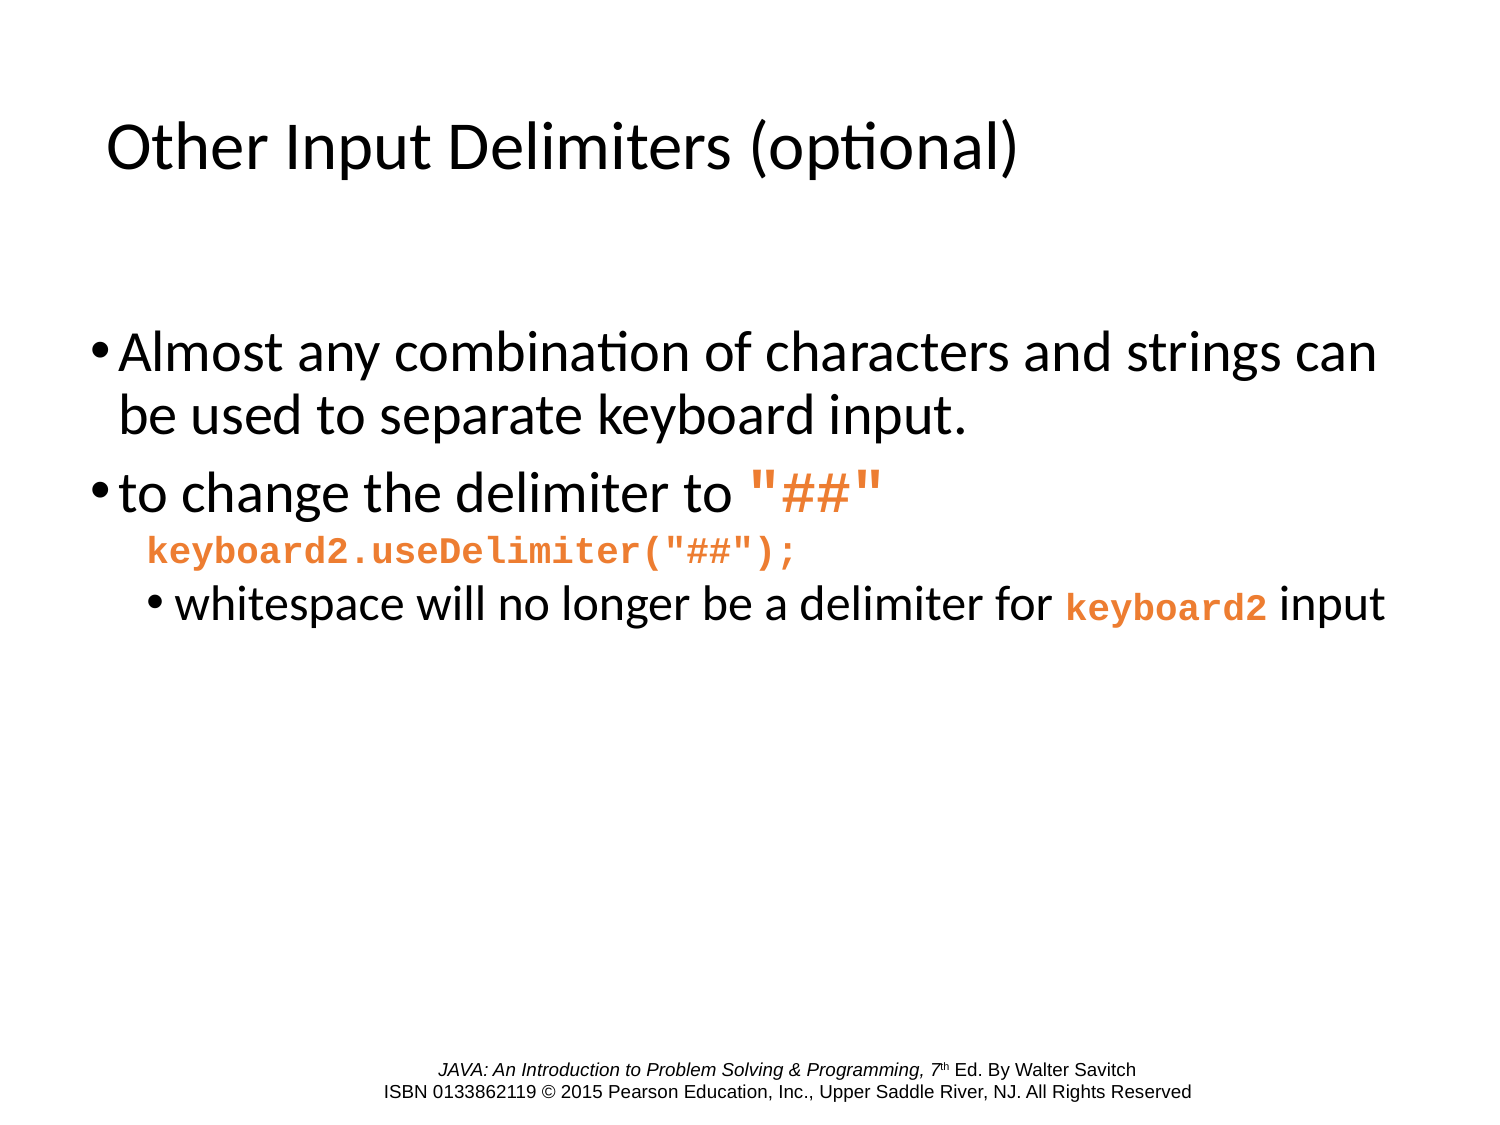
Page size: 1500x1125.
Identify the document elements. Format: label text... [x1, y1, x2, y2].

list Almost any combination of characters and strings can be used to separate keyboard input. to change the delimiter to "##" keyboard2.useDelimiter("##"); whitespace will no longer be a delimiter for keyboard2 input [75, 313, 1425, 1005]
title Other Input Delimiters (optional) [91, 53, 1442, 241]
